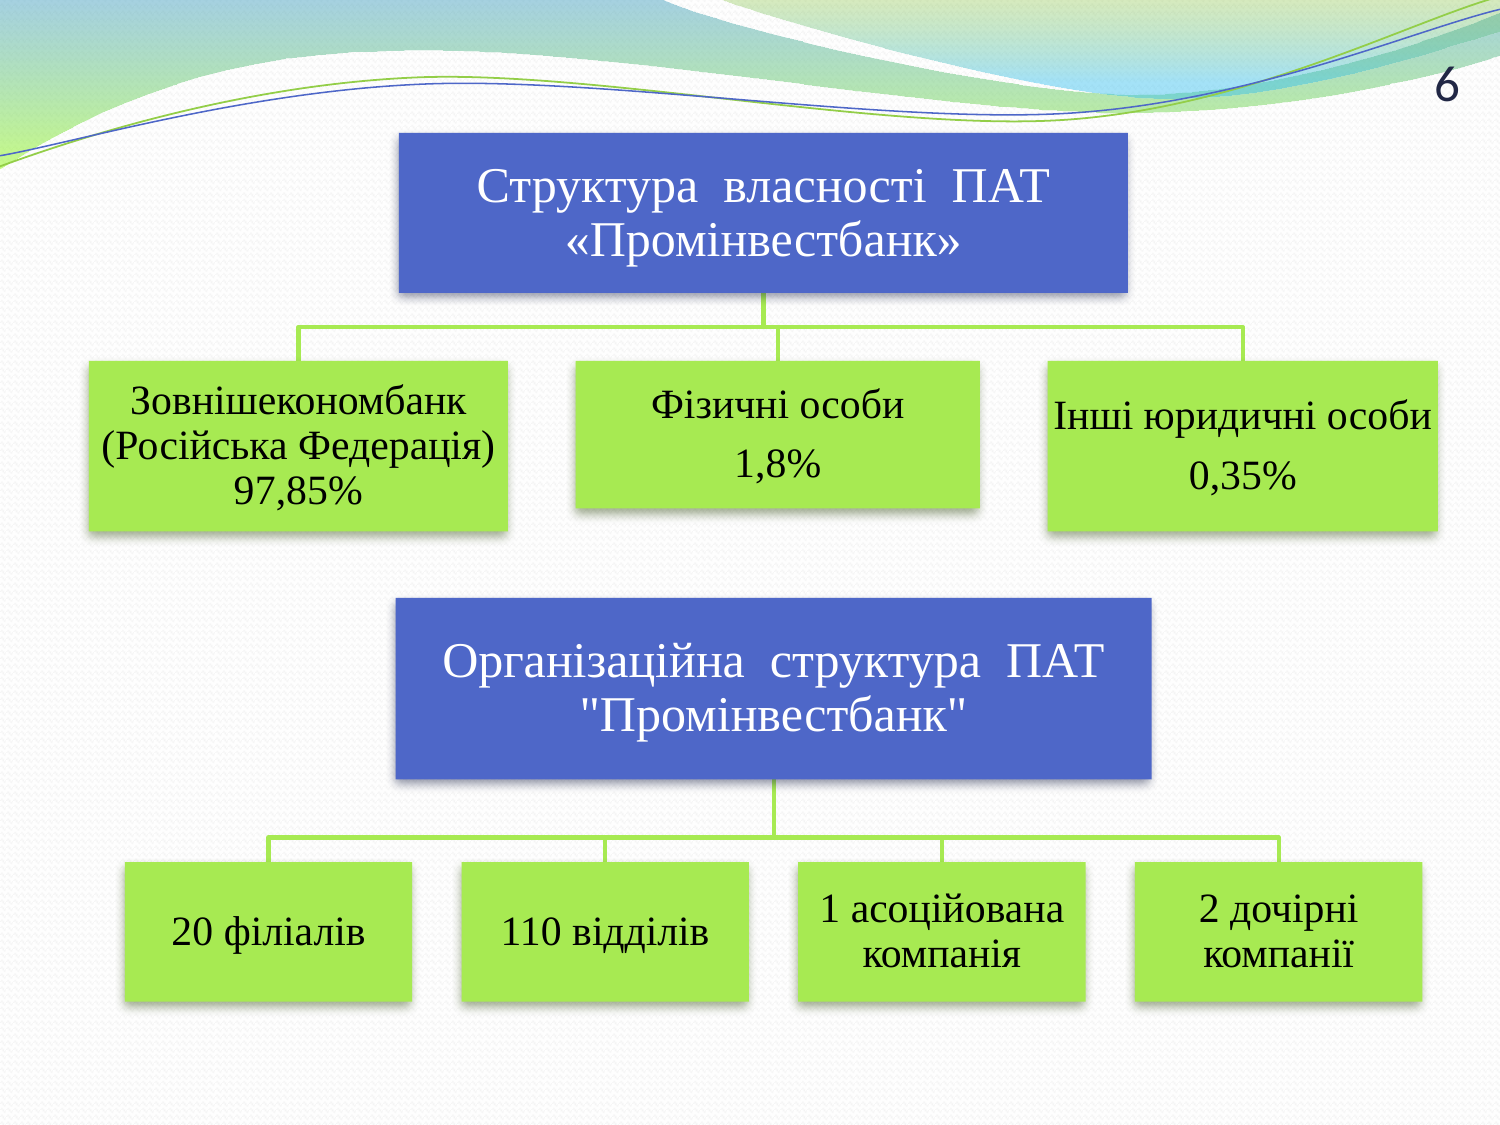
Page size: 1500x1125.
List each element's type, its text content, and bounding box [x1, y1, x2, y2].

title 6 [1399, 42, 1500, 112]
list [88, 89, 1439, 575]
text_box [123, 585, 1424, 1048]
table_header 2012 [1439, 92, 1445, 112]
